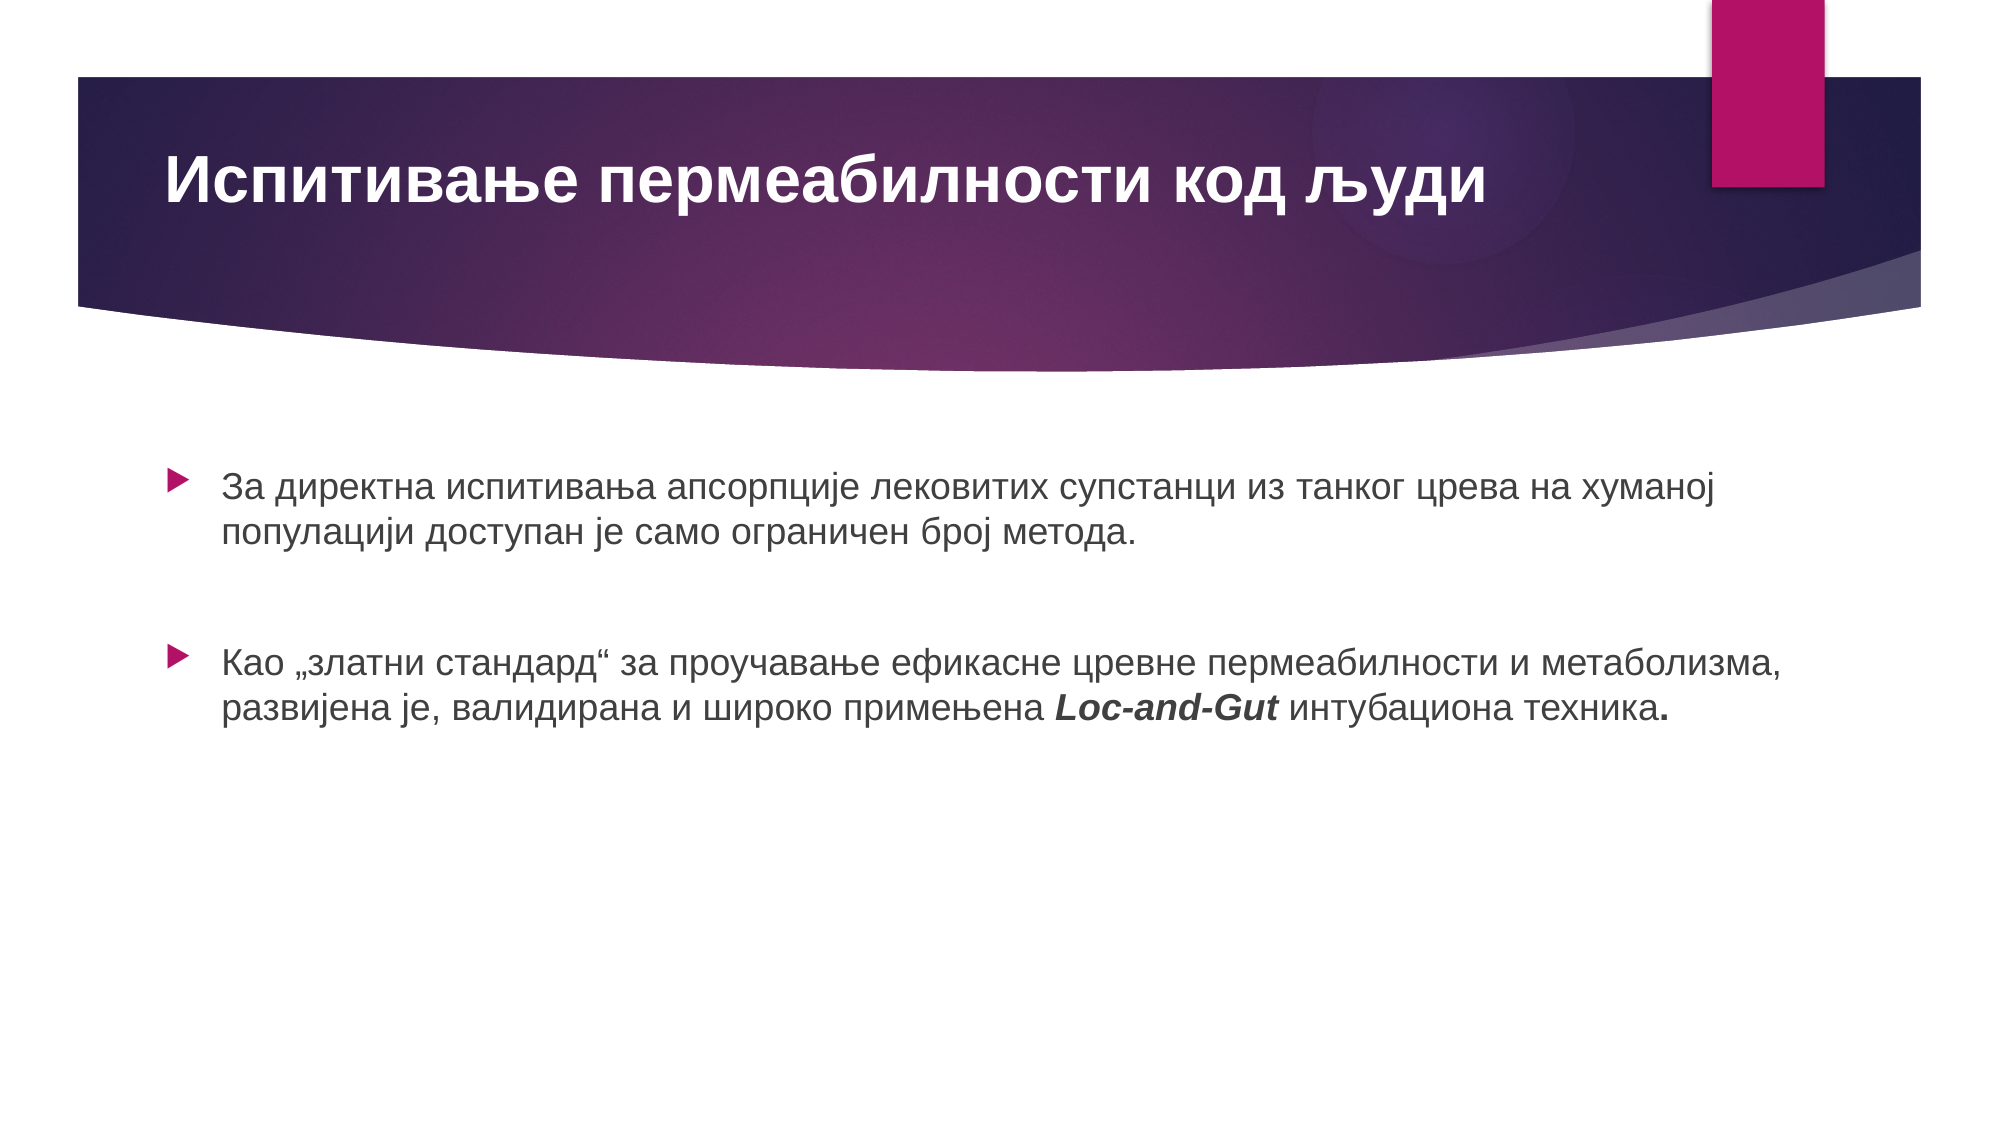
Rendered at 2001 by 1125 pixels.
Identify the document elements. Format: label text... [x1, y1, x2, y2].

list За директна испитивања апсорпције лековитих супстанци из танког црева на хуманој популацији доступан је само ограничен број метода. Као „златни стандард“ за проучавање ефикасне цревне пермеабилности и метаболизма, развијена је, валидирана и широко примењена Loc-and-Gut интубациона техника. [149, 388, 1850, 1091]
text_box Испитивање пермеабилности код људи [149, 128, 1684, 224]
